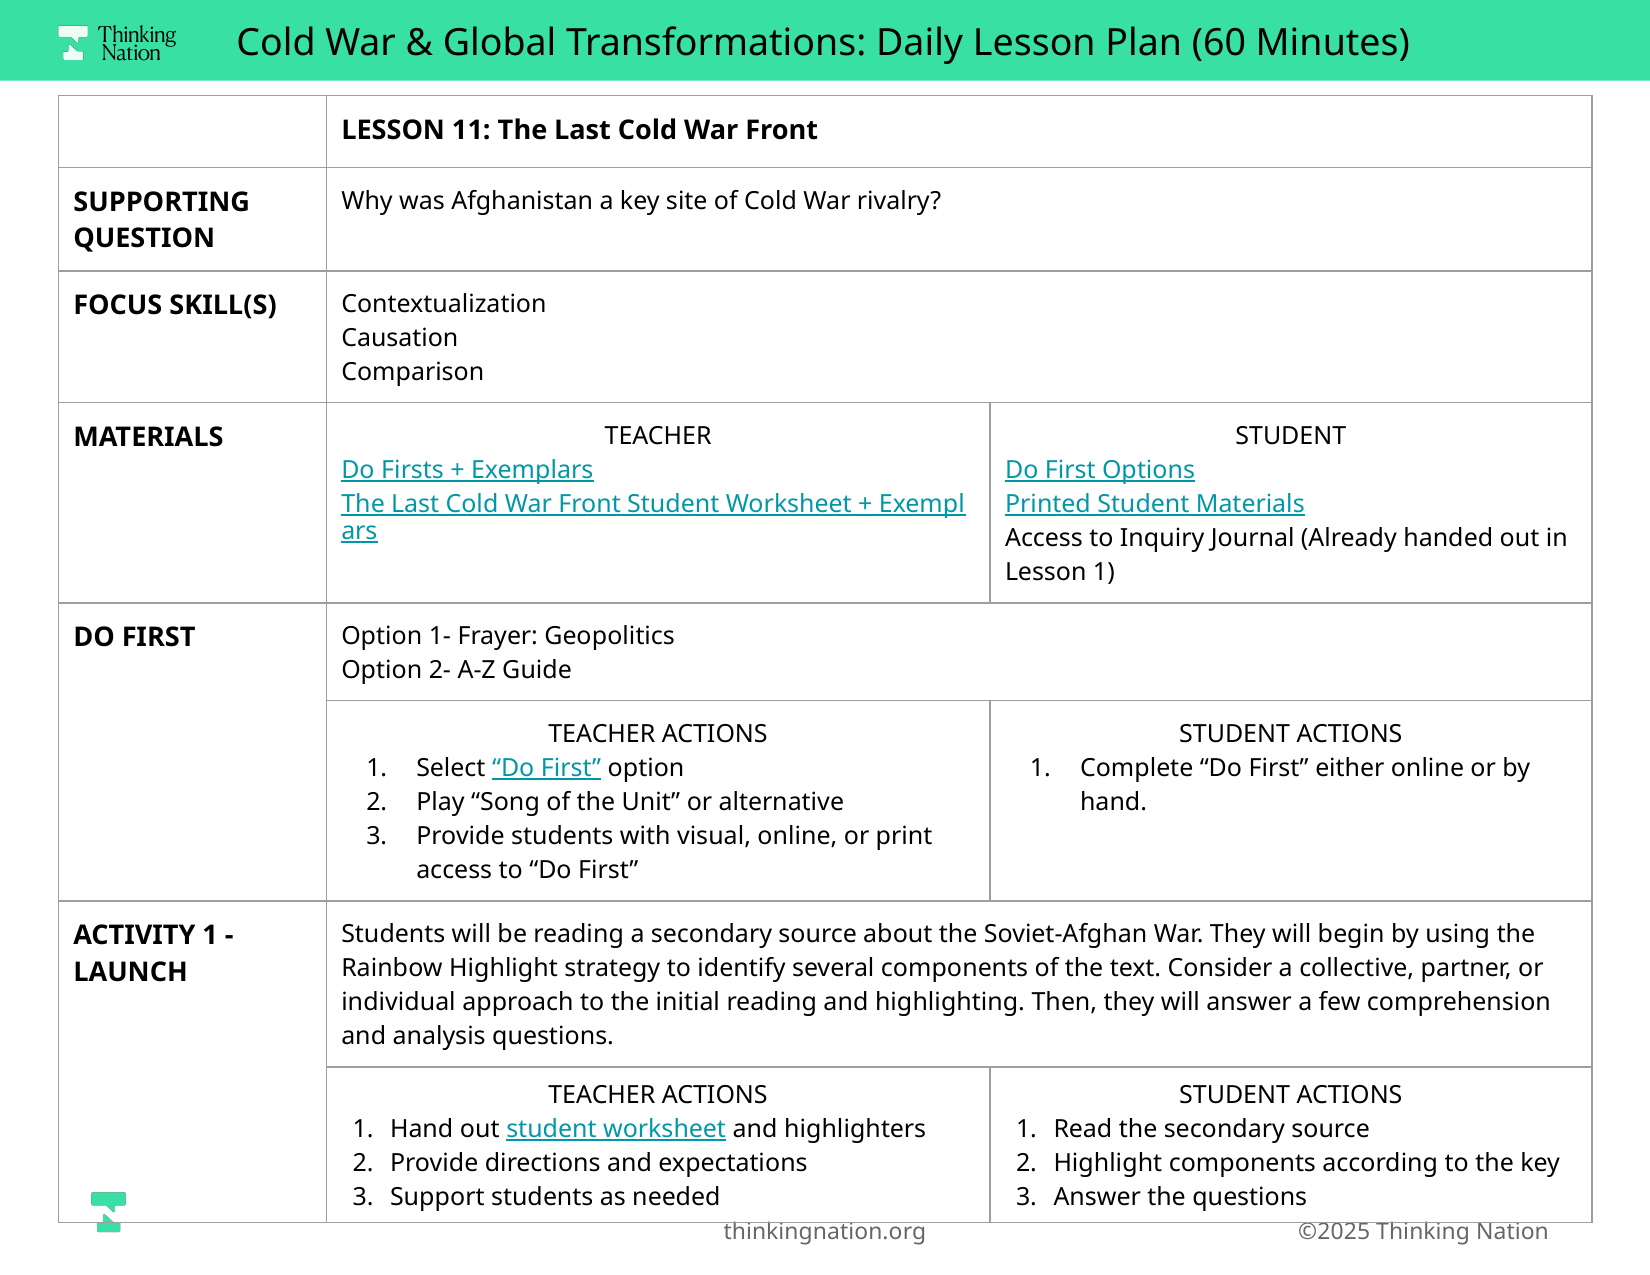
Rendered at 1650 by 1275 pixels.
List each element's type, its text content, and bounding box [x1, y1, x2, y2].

table_cell MATERIALS [59, 403, 326, 602]
picture [45, 14, 180, 85]
text_box thinkingnation.org [629, 1223, 1021, 1240]
text_box ©2025 Thinking Nation [1174, 1223, 1566, 1240]
table_cell TEACHER ACTIONS Hand out student worksheet and highlighters Provide directions and expectations Support students as needed [327, 1068, 989, 1222]
table_header LESSON 11: The Last Cold War Front [327, 96, 1591, 167]
table_cell TEACHER ACTIONS Select “Do First” option Play “Song of the Unit” or alternative Provide students with visual, online, or print access to “Do First” [327, 701, 989, 900]
table_cell ACTIVITY 1 - LAUNCH [59, 902, 326, 1222]
table_cell Students will be reading a secondary source about the Soviet-Afghan War. They will begin by using the Rainbow Highlight strategy to identify several components of the text. Consider a collective, partner, or individual approach to the initial reading and highlighting. Then, they will answer a few comprehension and analysis questions. [327, 902, 1591, 1066]
table_cell STUDENT Do First Options Printed Student Materials Access to Inquiry Journal (Already handed out in Lesson 1) [991, 403, 1591, 602]
table_cell FOCUS SKILL(S) [59, 272, 326, 402]
table_cell Option 1- Frayer: Geopolitics Option 2- A-Z Guide [327, 604, 1591, 700]
table_cell STUDENT ACTIONS Read the secondary source Highlight components according to the key Answer the questions [991, 1068, 1591, 1222]
table_cell Why was Afghanistan a key site of Cold War rivalry? [327, 168, 1591, 270]
picture [80, 1184, 136, 1240]
table_cell Contextualization Causation Comparison [327, 272, 1591, 402]
table_cell TEACHER Do Firsts + Exemplars The Last Cold War Front Student Worksheet + Exemplars [327, 403, 989, 602]
table_cell SUPPORTING QUESTION [59, 168, 326, 270]
table_header [59, 96, 326, 167]
table_cell STUDENT ACTIONS Complete “Do First” either online or by hand. [991, 701, 1591, 900]
text_box Cold War & Global Transformations: Daily Lesson Plan (60 Minutes) [0, 0, 1650, 81]
table_cell DO FIRST [59, 604, 326, 900]
